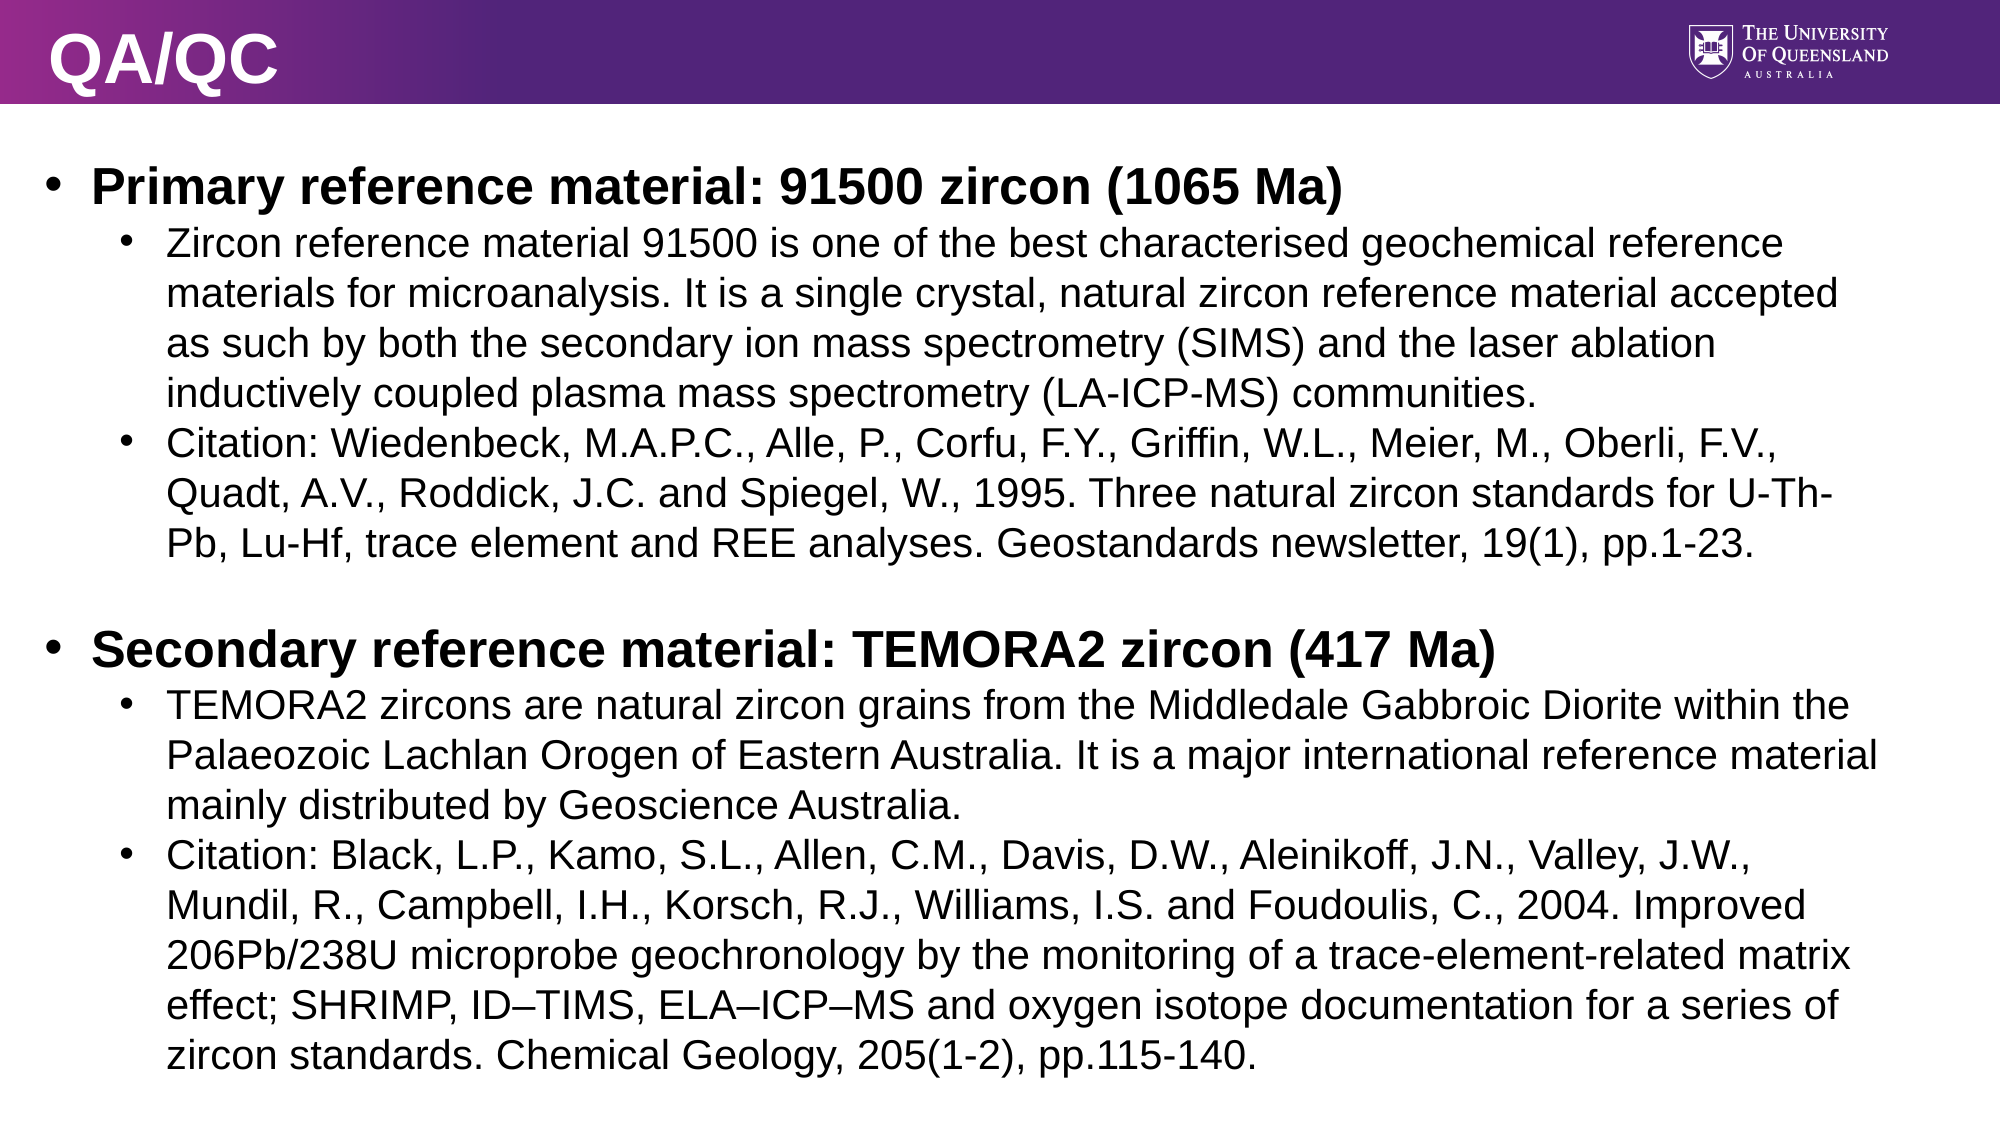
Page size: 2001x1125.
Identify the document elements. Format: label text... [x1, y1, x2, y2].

text_box QA/QC [48, 0, 1720, 121]
text_box Primary reference material: 91500 zircon (1065 Ma) Zircon reference material 91500 is one of the best characterised geochemical reference materials for microanalysis. It is a single crystal, natural zircon reference material accepted as such by both the secondary ion mass spectrometry (SIMS) and the laser ablation inductively coupled plasma mass spectrometry (LA-ICP-MS) communities. Citation: Wiedenbeck, M.A.P.C., Alle, P., Corfu, F.Y., Griffin, W.L., Meier, M., Oberli, F.V., Quadt, A.V., Roddick, J.C. and Spiegel, W., 1995. Three natural zircon standards for U‐Th‐Pb, Lu‐Hf, trace element and REE analyses. Geostandards newsletter, 19(1), pp.1-23. Secondary reference material: TEMORA2 zircon (417 Ma) TEMORA2 zircons are natural zircon grains from the Middledale Gabbroic Diorite within the Palaeozoic Lachlan Orogen of Eastern Australia. It is a major international reference material mainly distributed by Geoscience Australia. Citation: Black, L.P., Kamo, S.L., Allen, C.M., Davis, D.W., Aleinikoff, J.N., Valley, J.W., Mundil, R., Campbell, I.H., Korsch, R.J., Williams, I.S. and Foudoulis, C., 2004. Improved 206Pb/238U microprobe geochronology by the monitoring of a trace-element-related matrix effect; SHRIMP, ID–TIMS, ELA–ICP–MS and oxygen isotope documentation for a series of zircon standards. Chemical Geology, 205(1-2), pp.115-140. [29, 145, 1900, 1086]
picture [1720, 25, 1888, 79]
